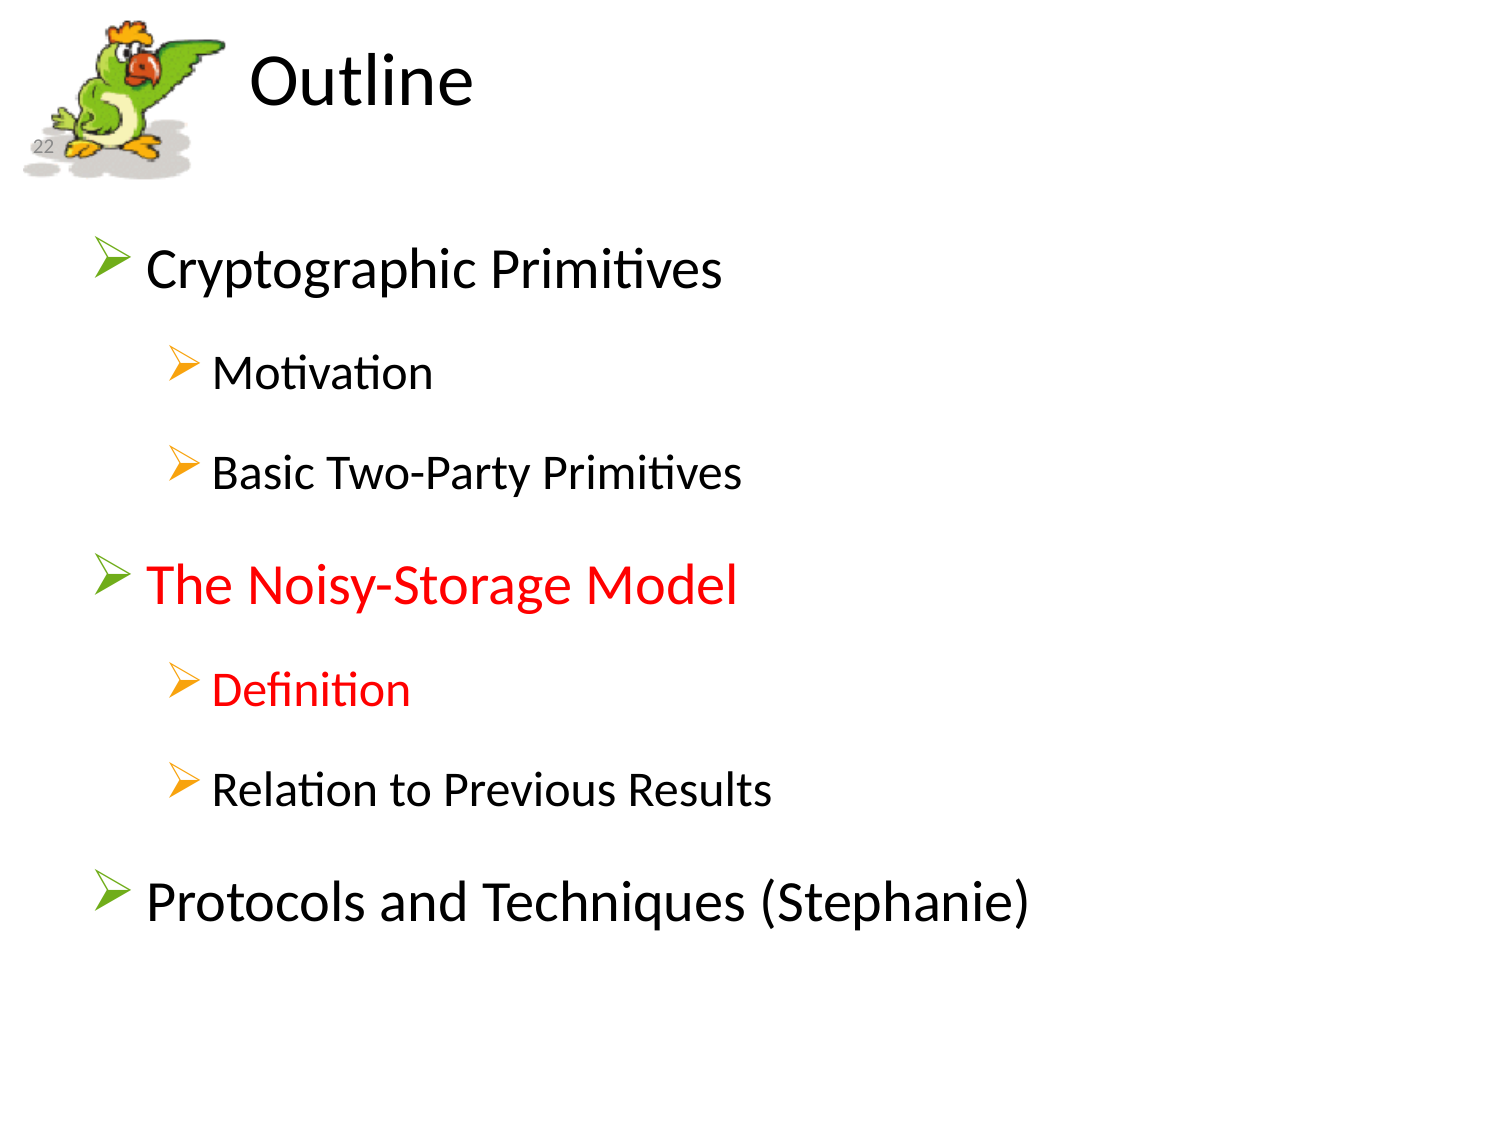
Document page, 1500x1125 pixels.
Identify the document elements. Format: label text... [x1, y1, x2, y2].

title Outline [234, 23, 1477, 176]
list Cryptographic Primitives Motivation Basic Two-Party Primitives The Noisy-Storage Model Definition Relation to Previous Results Protocols and Techniques (Stephanie) [75, 187, 1425, 973]
picture [23, 0, 226, 200]
